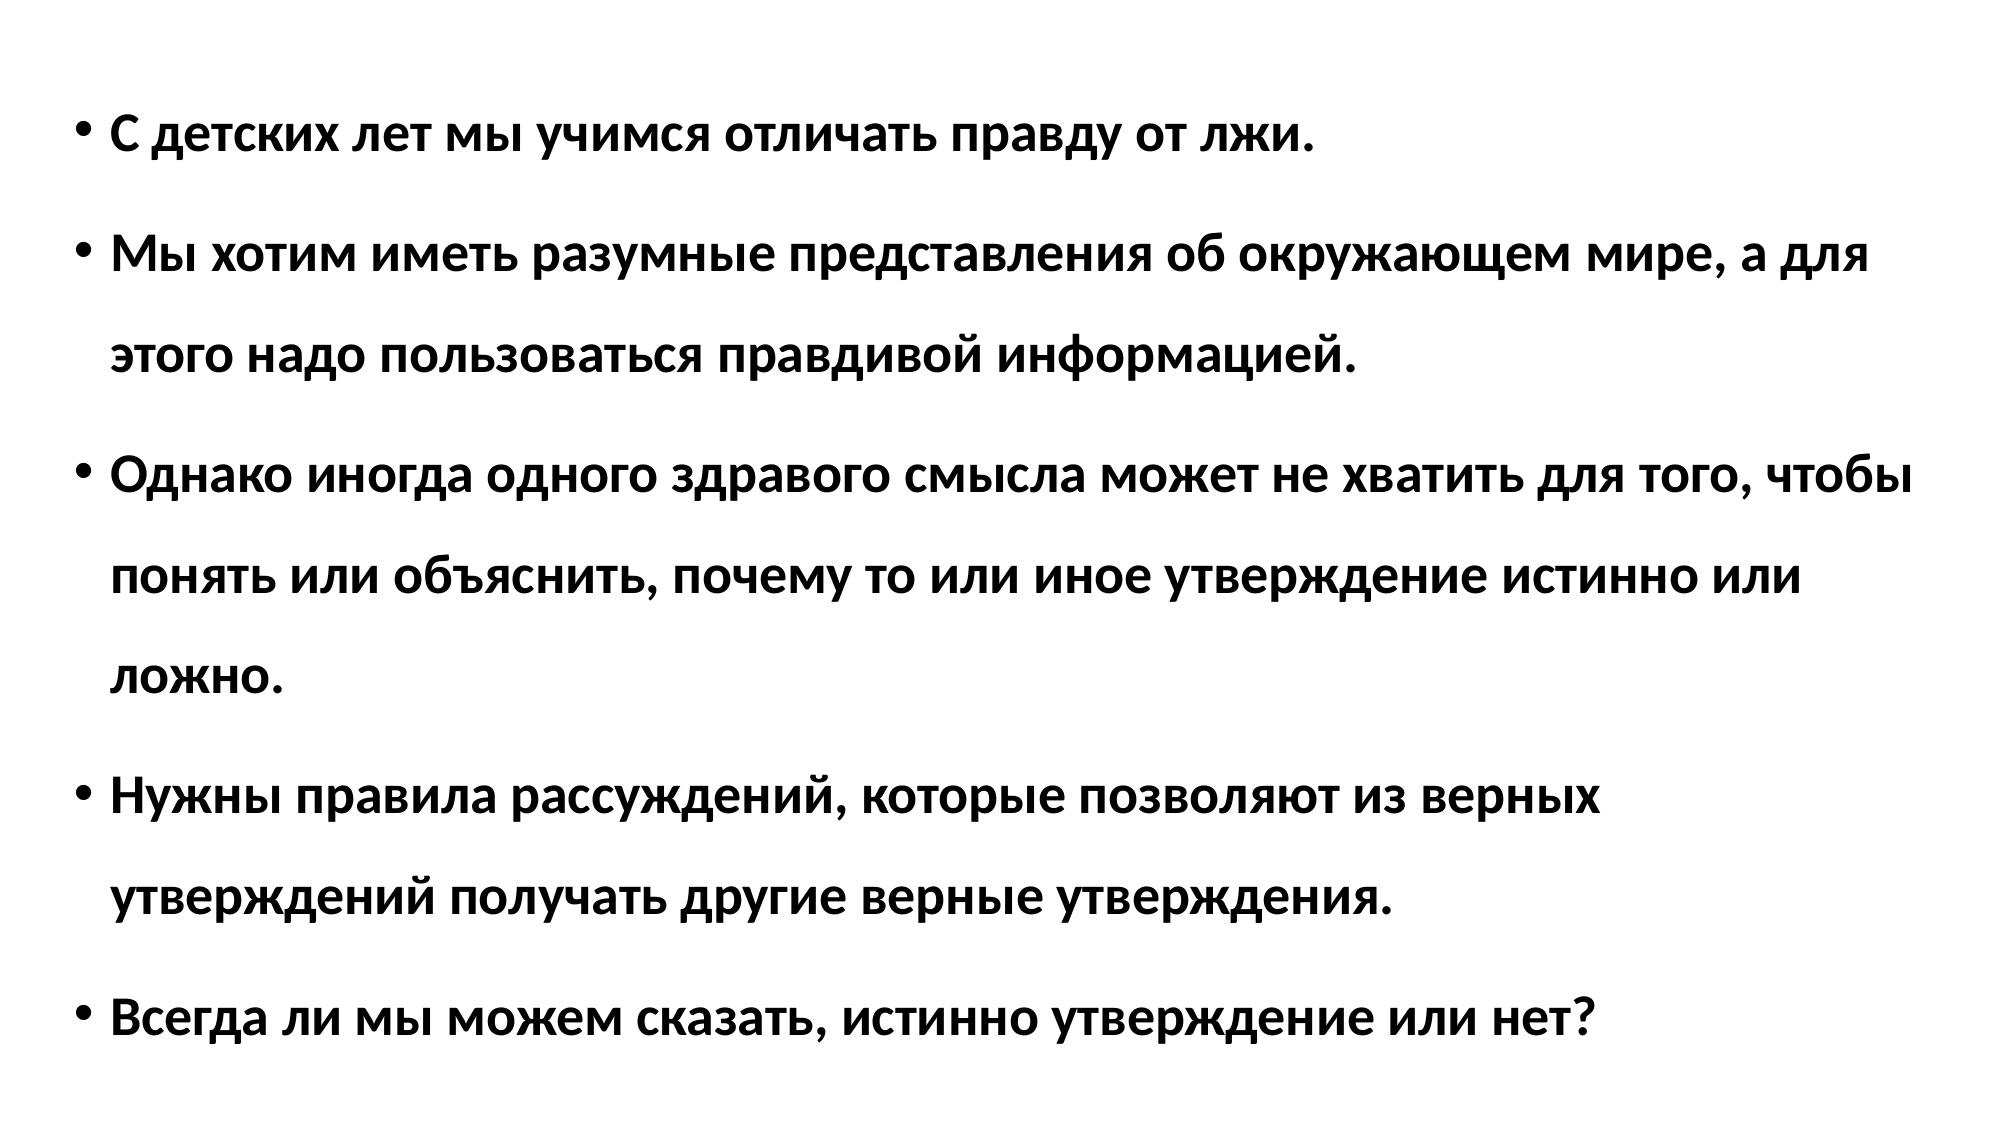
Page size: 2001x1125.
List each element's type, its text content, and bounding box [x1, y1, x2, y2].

list С детских лет мы учимся отличать правду от лжи. Мы хотим иметь разумные представления об окружающем мире, а для этого надо пользоваться правдивой информацией. Однако иногда одного здравого смысла может не хватить для того, чтобы понять или объяснить, почему то или иное утверждение истинно или ложно. Нужны правила рассуждений, которые позволяют из верных утверждений получать другие верные утверждения. Всегда ли мы можем сказать, истинно утверждение или нет? [58, 54, 1948, 1055]
